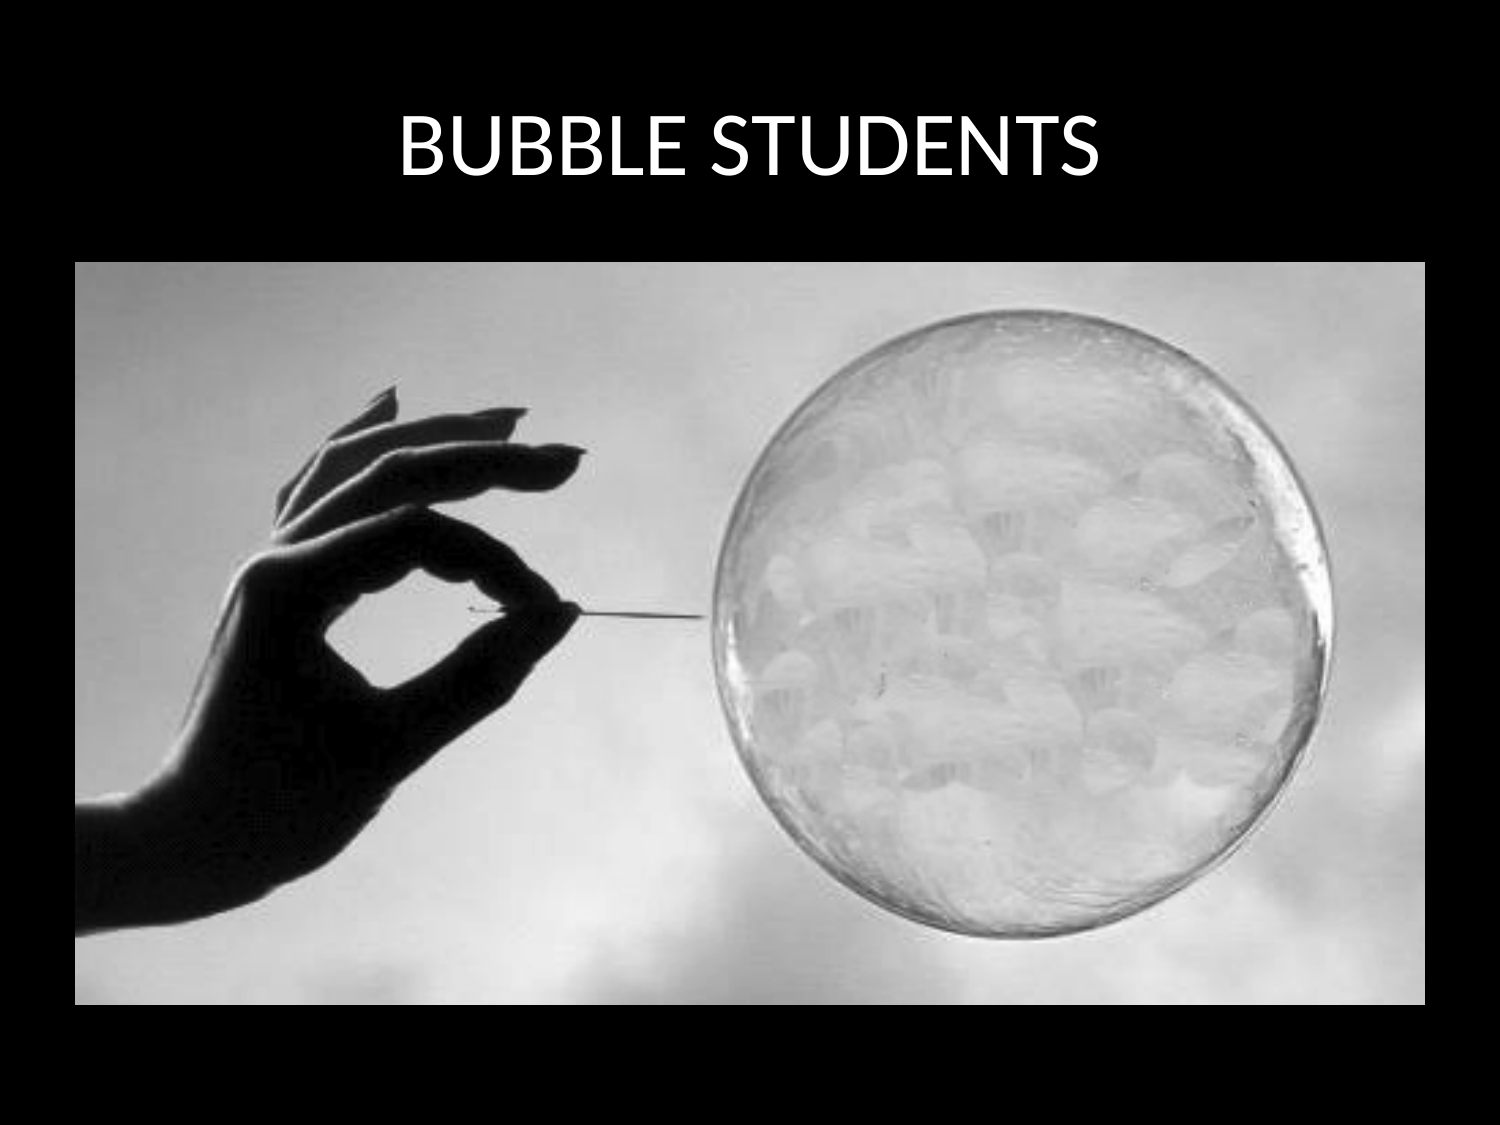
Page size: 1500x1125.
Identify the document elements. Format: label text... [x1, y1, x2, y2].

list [74, 262, 1426, 1006]
title BUBBLE STUDENTS [75, 45, 1425, 233]
